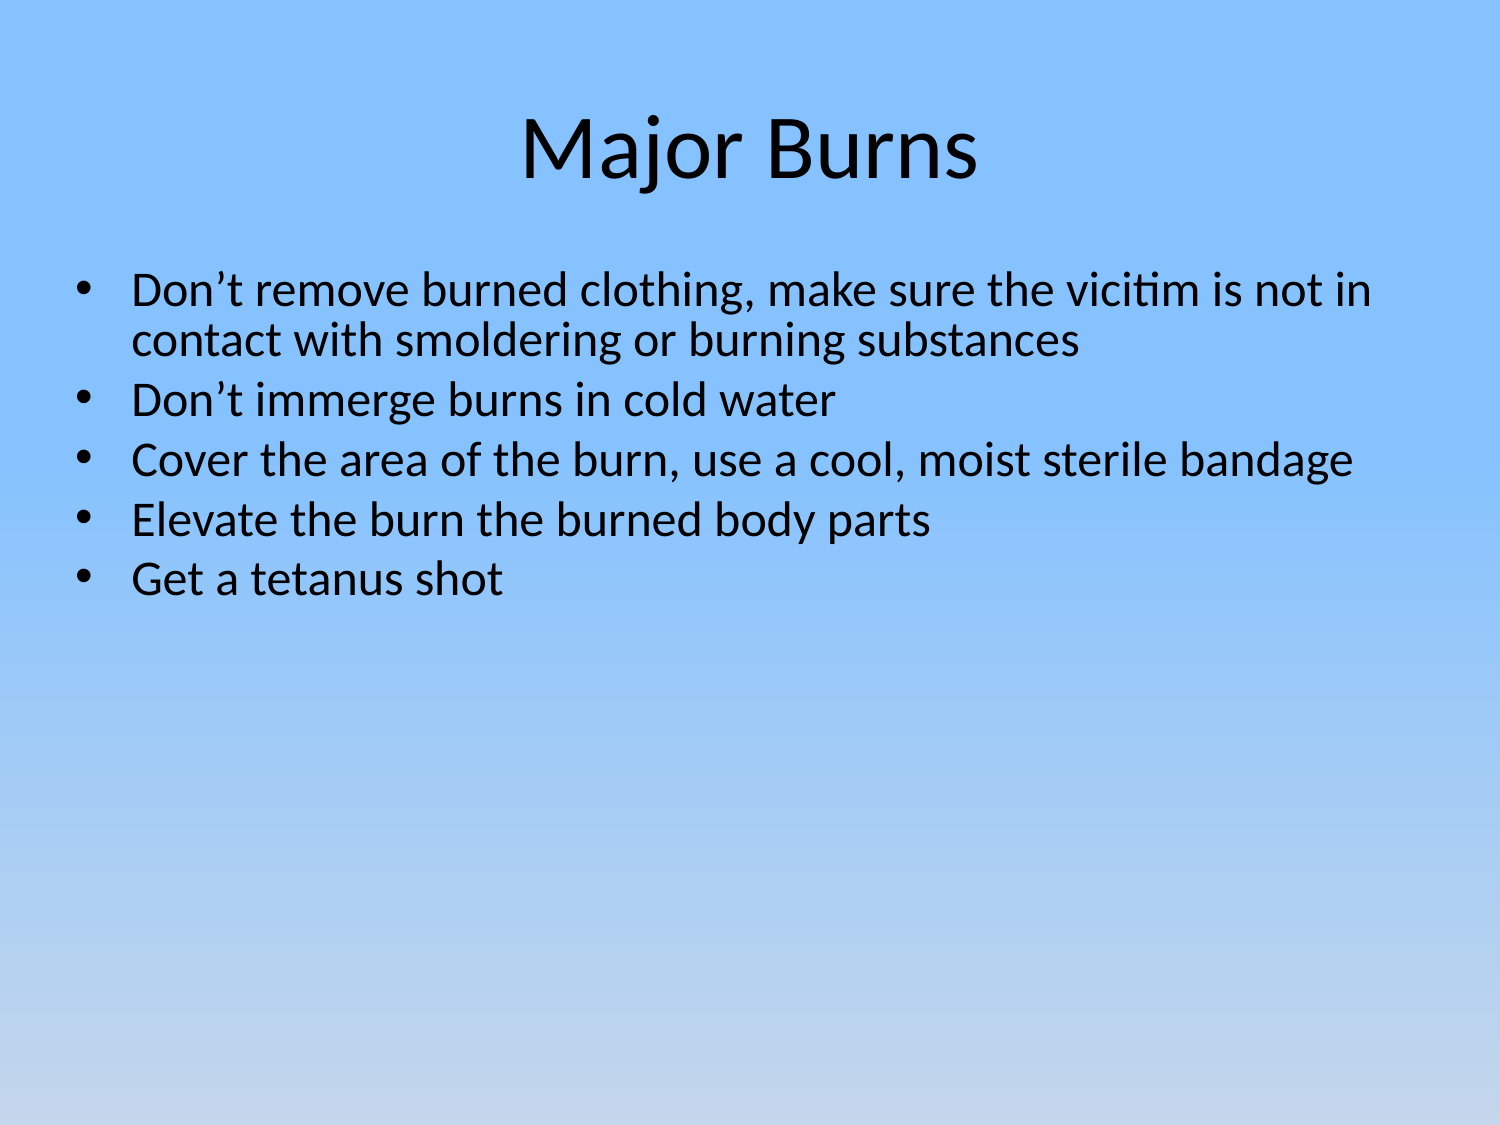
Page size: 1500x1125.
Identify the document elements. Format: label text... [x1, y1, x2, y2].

title Major Burns [74, 54, 1426, 224]
list Don’t remove burned clothing, make sure the vicitim is not in contact with smoldering or burning substances Don’t immerge burns in cold water Cover the area of the burn, use a cool, moist sterile bandage Elevate the burn the burned body parts Get a tetanus shot [74, 262, 1426, 985]
